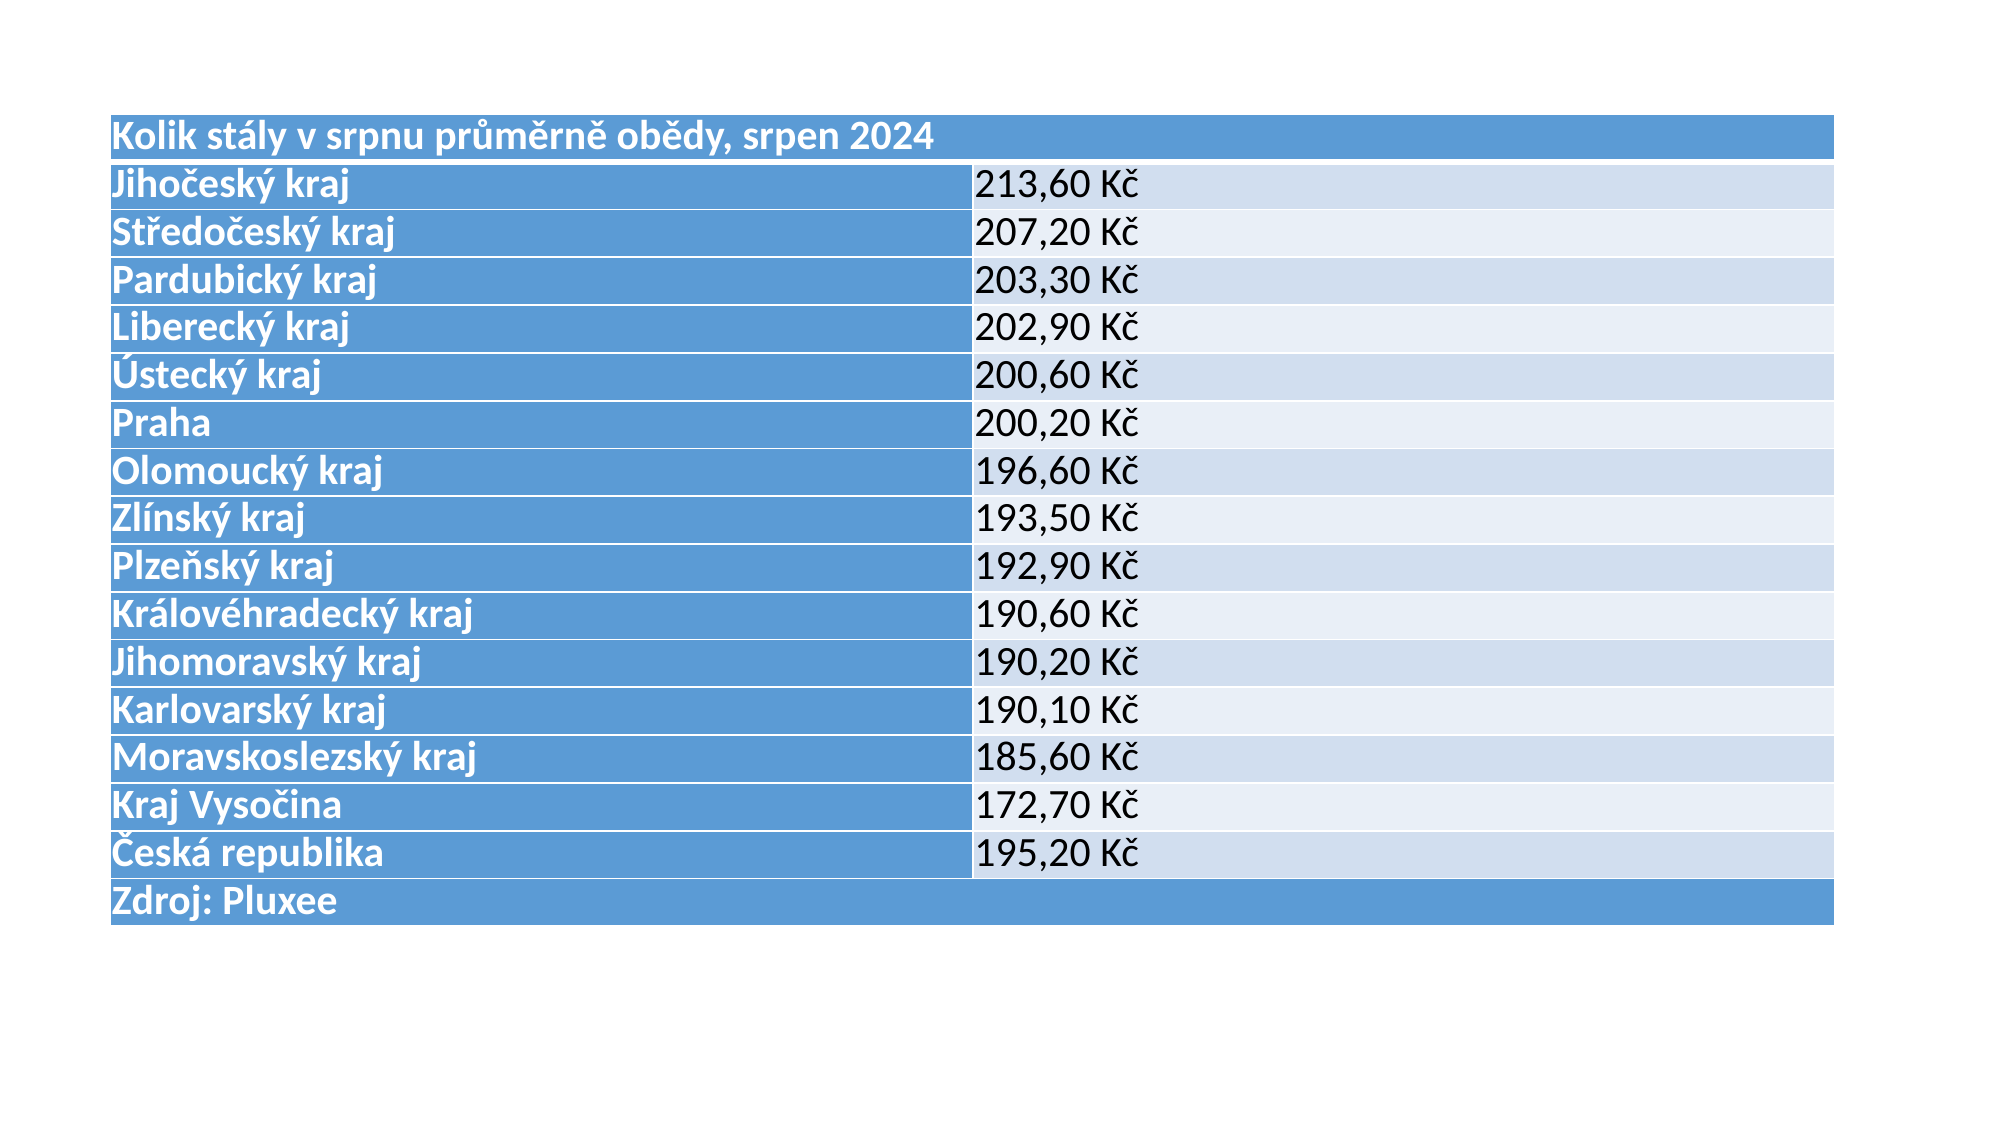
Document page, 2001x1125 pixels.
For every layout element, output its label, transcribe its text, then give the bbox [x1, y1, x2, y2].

table_cell 200,20 Kč [974, 402, 1834, 448]
table_cell 185,60 Kč [974, 736, 1834, 782]
table_cell Středočeský kraj [111, 210, 972, 256]
table_cell Praha [111, 402, 972, 448]
table_cell Olomoucký kraj [111, 449, 972, 495]
table_cell 195,20 Kč [974, 832, 1834, 878]
table_header Kolik stály v srpnu průměrně obědy, srpen 2024 [111, 115, 1834, 159]
table_cell 190,60 Kč [974, 593, 1834, 639]
table_cell Jihočeský kraj [111, 165, 972, 209]
table_cell 172,70 Kč [974, 784, 1834, 830]
table_cell 213,60 Kč [974, 165, 1834, 209]
table_cell 202,90 Kč [974, 306, 1834, 352]
table_cell Česká republika [111, 832, 972, 878]
table_cell 196,60 Kč [974, 449, 1834, 495]
table_cell 207,20 Kč [974, 210, 1834, 256]
table_cell Karlovarský kraj [111, 688, 972, 734]
table_cell 190,20 Kč [974, 640, 1834, 686]
table_cell Kraj Vysočina [111, 784, 972, 830]
table_cell Jihomoravský kraj [111, 640, 972, 686]
table_cell Zlínský kraj [111, 497, 972, 543]
table_cell 203,30 Kč [974, 258, 1834, 304]
table_cell Moravskoslezský kraj [111, 736, 972, 782]
table_cell 193,50 Kč [974, 497, 1834, 543]
table_cell Liberecký kraj [111, 306, 972, 352]
table_cell 192,90 Kč [974, 545, 1834, 591]
table_cell Královéhradecký kraj [111, 593, 972, 639]
table_cell 190,10 Kč [974, 688, 1834, 734]
table_cell Ústecký kraj [111, 354, 972, 400]
table_cell Zdroj: Pluxee [111, 879, 1834, 925]
table_cell Pardubický kraj [111, 258, 972, 304]
table_cell Plzeňský kraj [111, 545, 972, 591]
table_cell 200,60 Kč [974, 354, 1834, 400]
